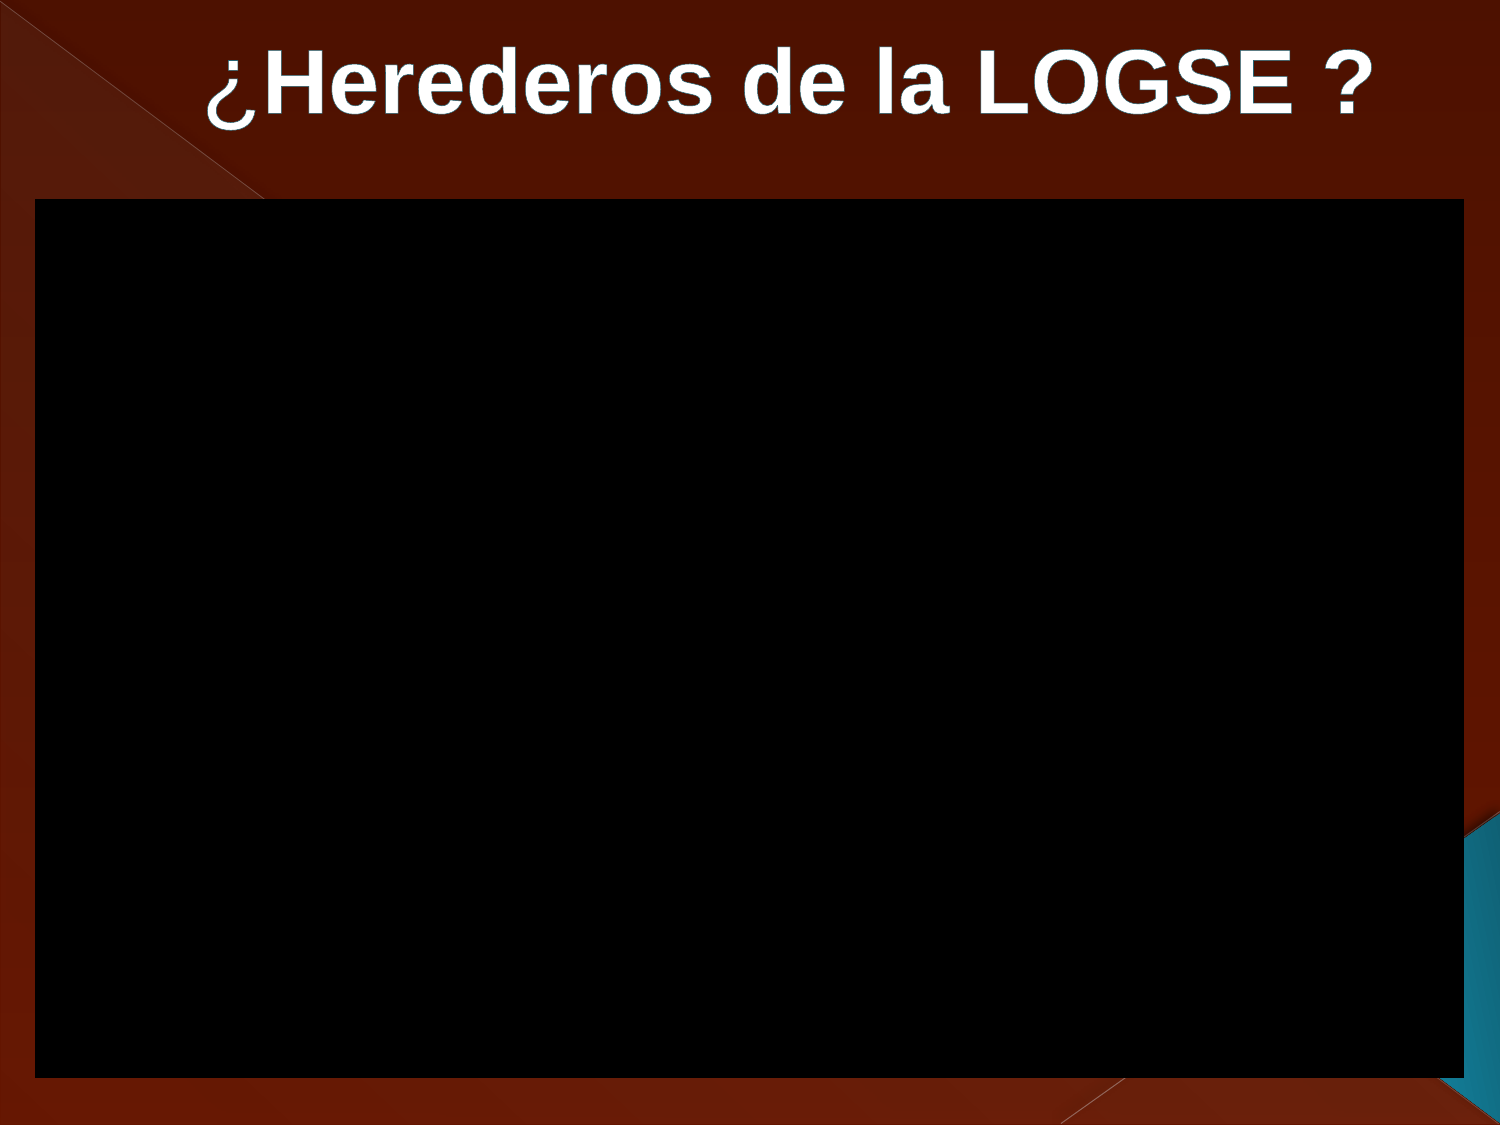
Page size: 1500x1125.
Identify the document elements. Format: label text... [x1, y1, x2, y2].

title ¿Herederos de la LOGSE ? [88, 46, 1412, 141]
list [34, 198, 1466, 1079]
